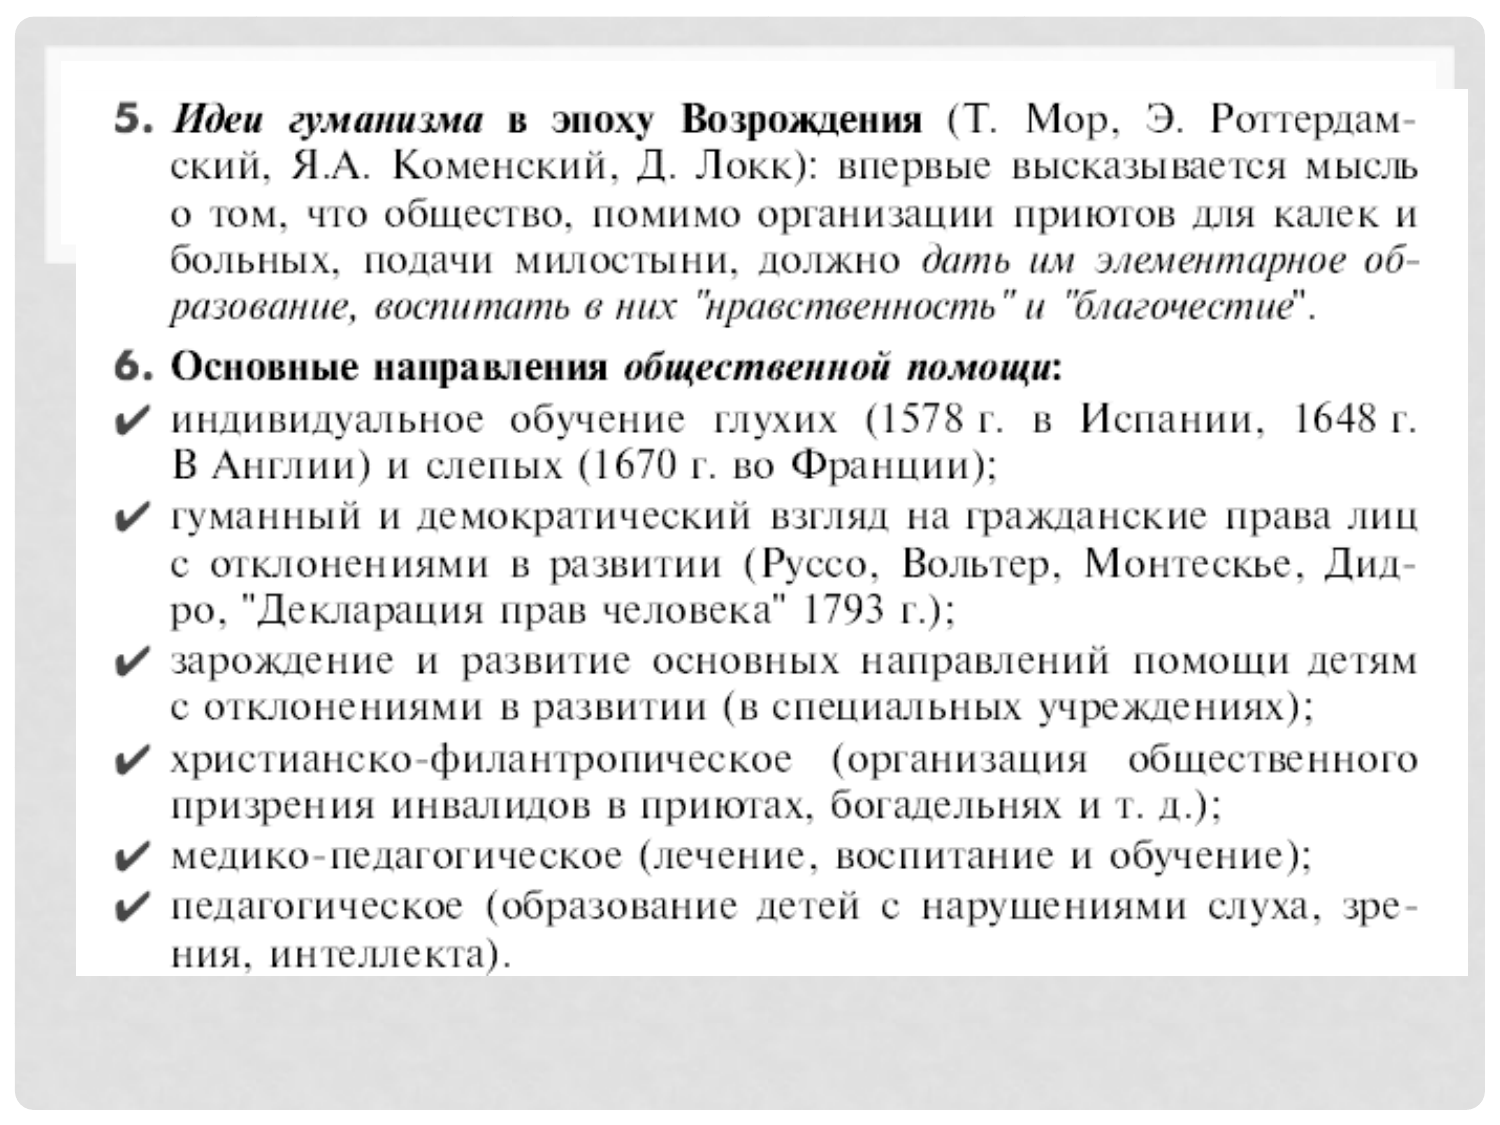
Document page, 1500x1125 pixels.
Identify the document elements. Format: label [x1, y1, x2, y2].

picture [76, 89, 1468, 977]
